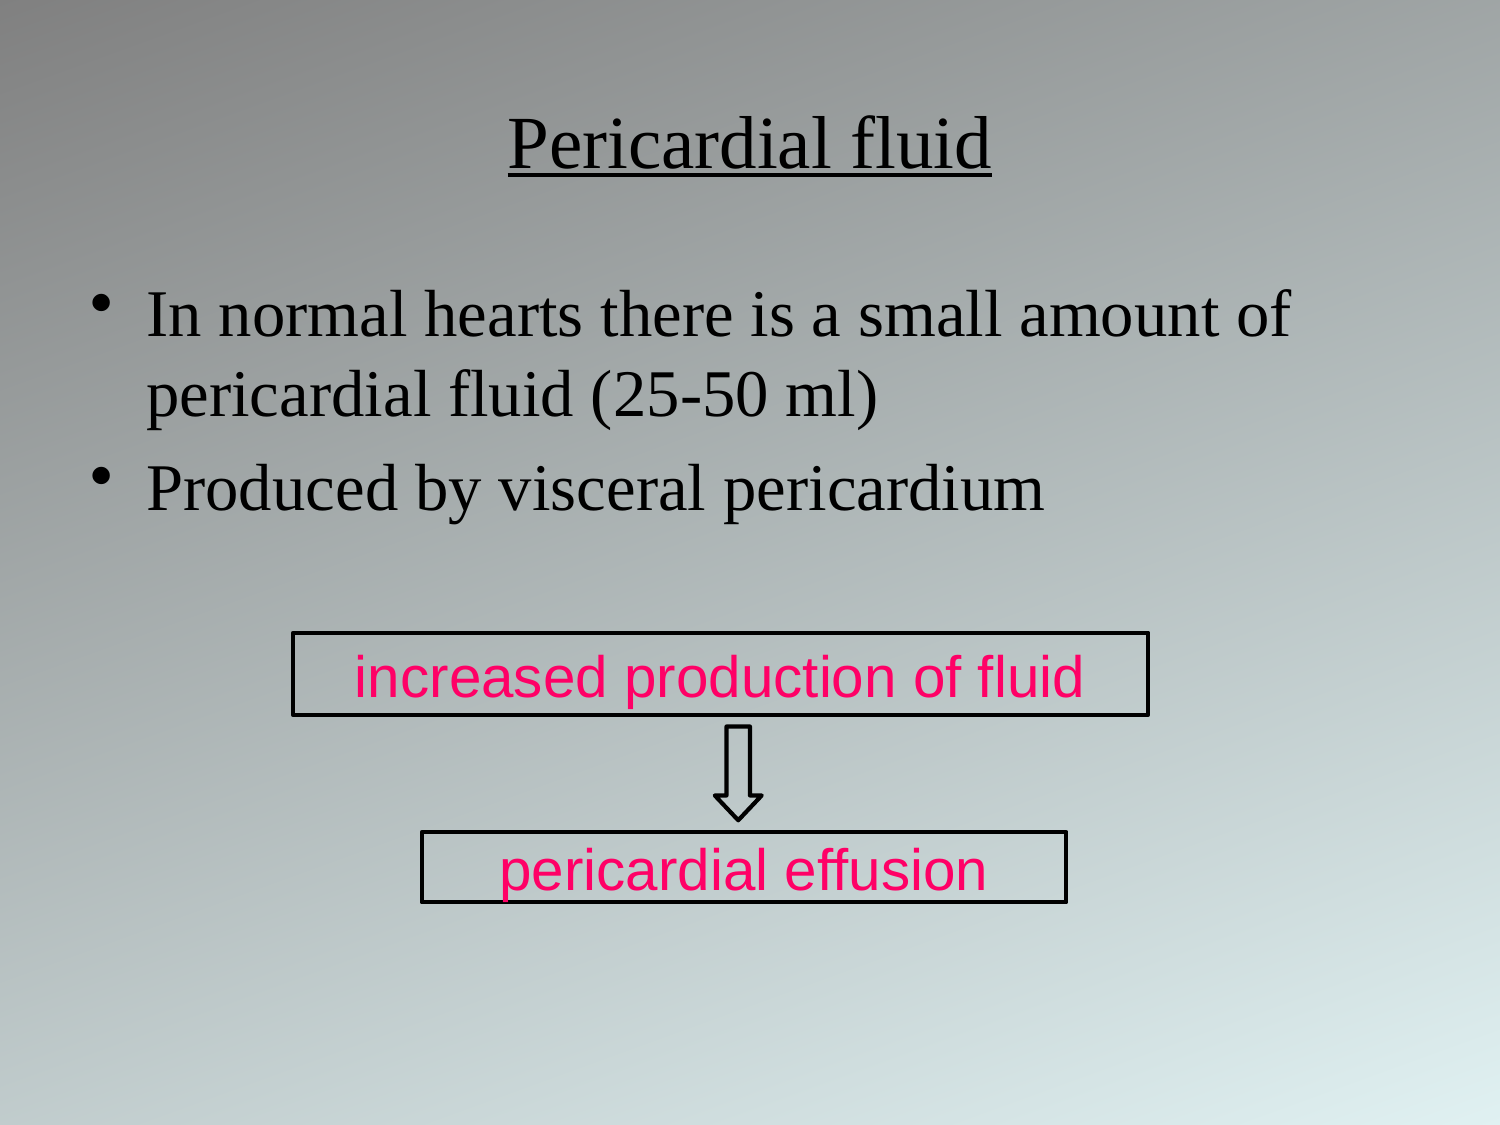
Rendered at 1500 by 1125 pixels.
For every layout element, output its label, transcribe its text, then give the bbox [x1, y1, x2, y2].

title Pericardial fluid [75, 45, 1425, 233]
text_box [712, 724, 764, 823]
text_box increased production of fluid [291, 631, 1150, 717]
text_box pericardial effusion [420, 830, 1068, 904]
list In normal hearts there is a small amount of pericardial fluid (25-50 ml) Produced by visceral pericardium [75, 262, 1425, 1005]
